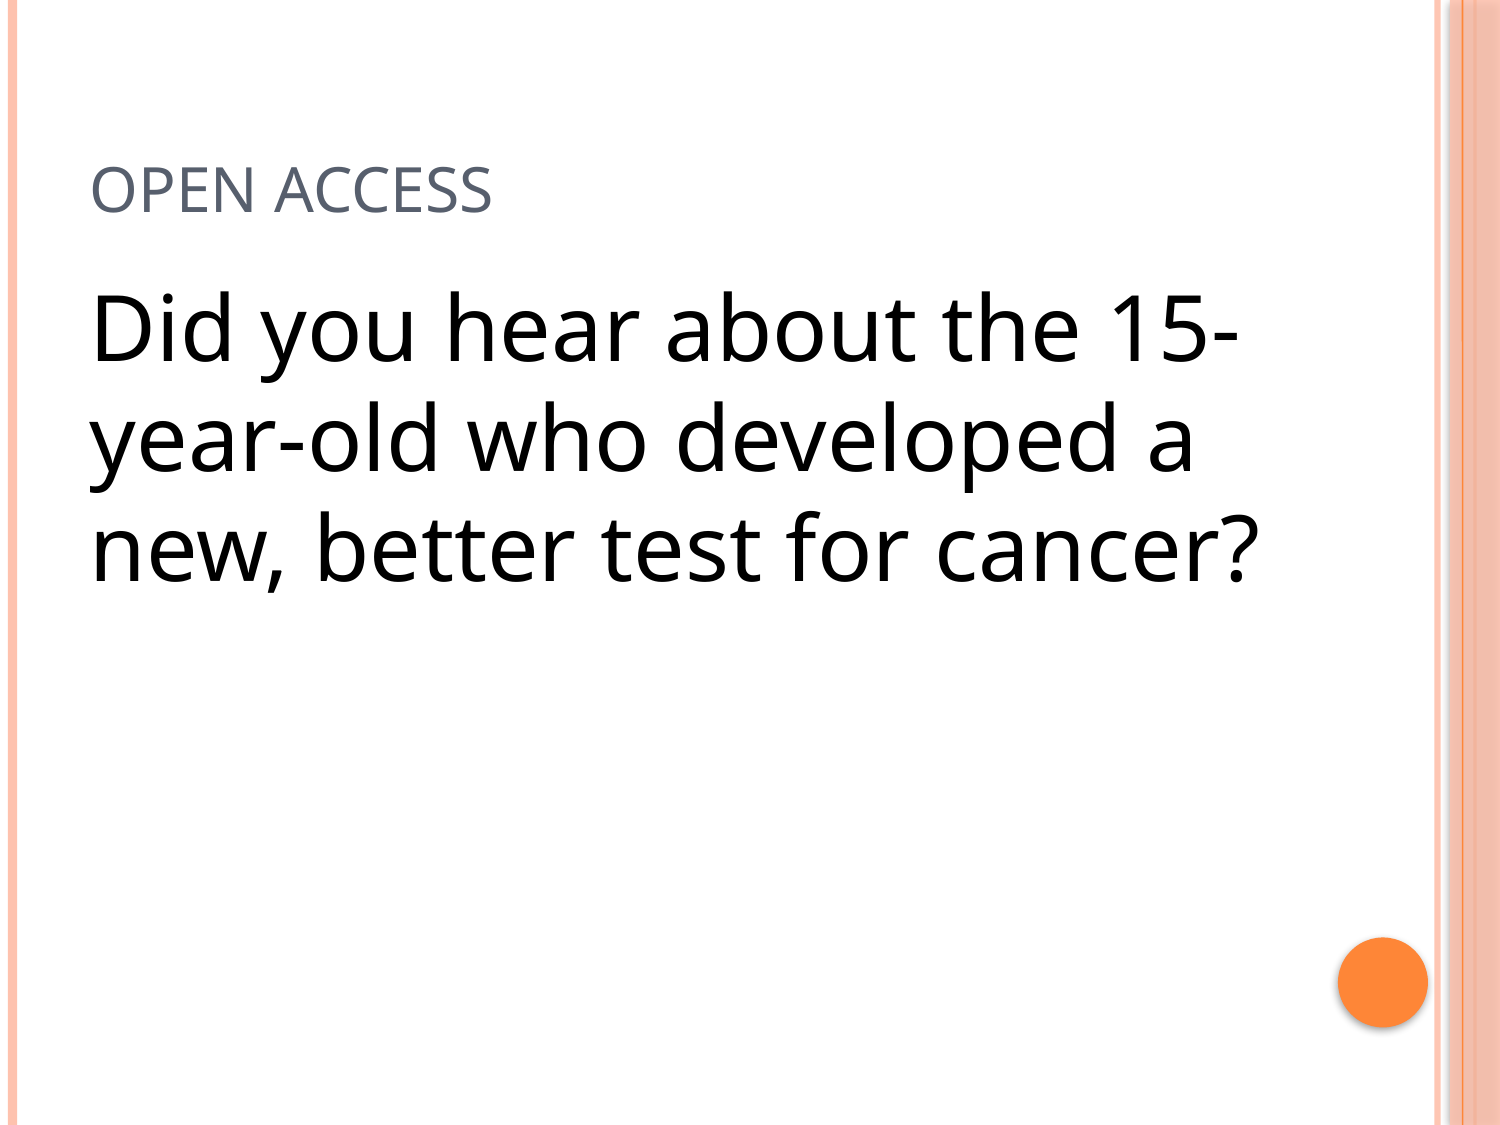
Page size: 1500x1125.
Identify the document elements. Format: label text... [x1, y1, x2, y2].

list Did you hear about the 15-year-old who developed a new, better test for cancer? [75, 262, 1300, 1062]
title Open Access [75, 45, 1300, 233]
